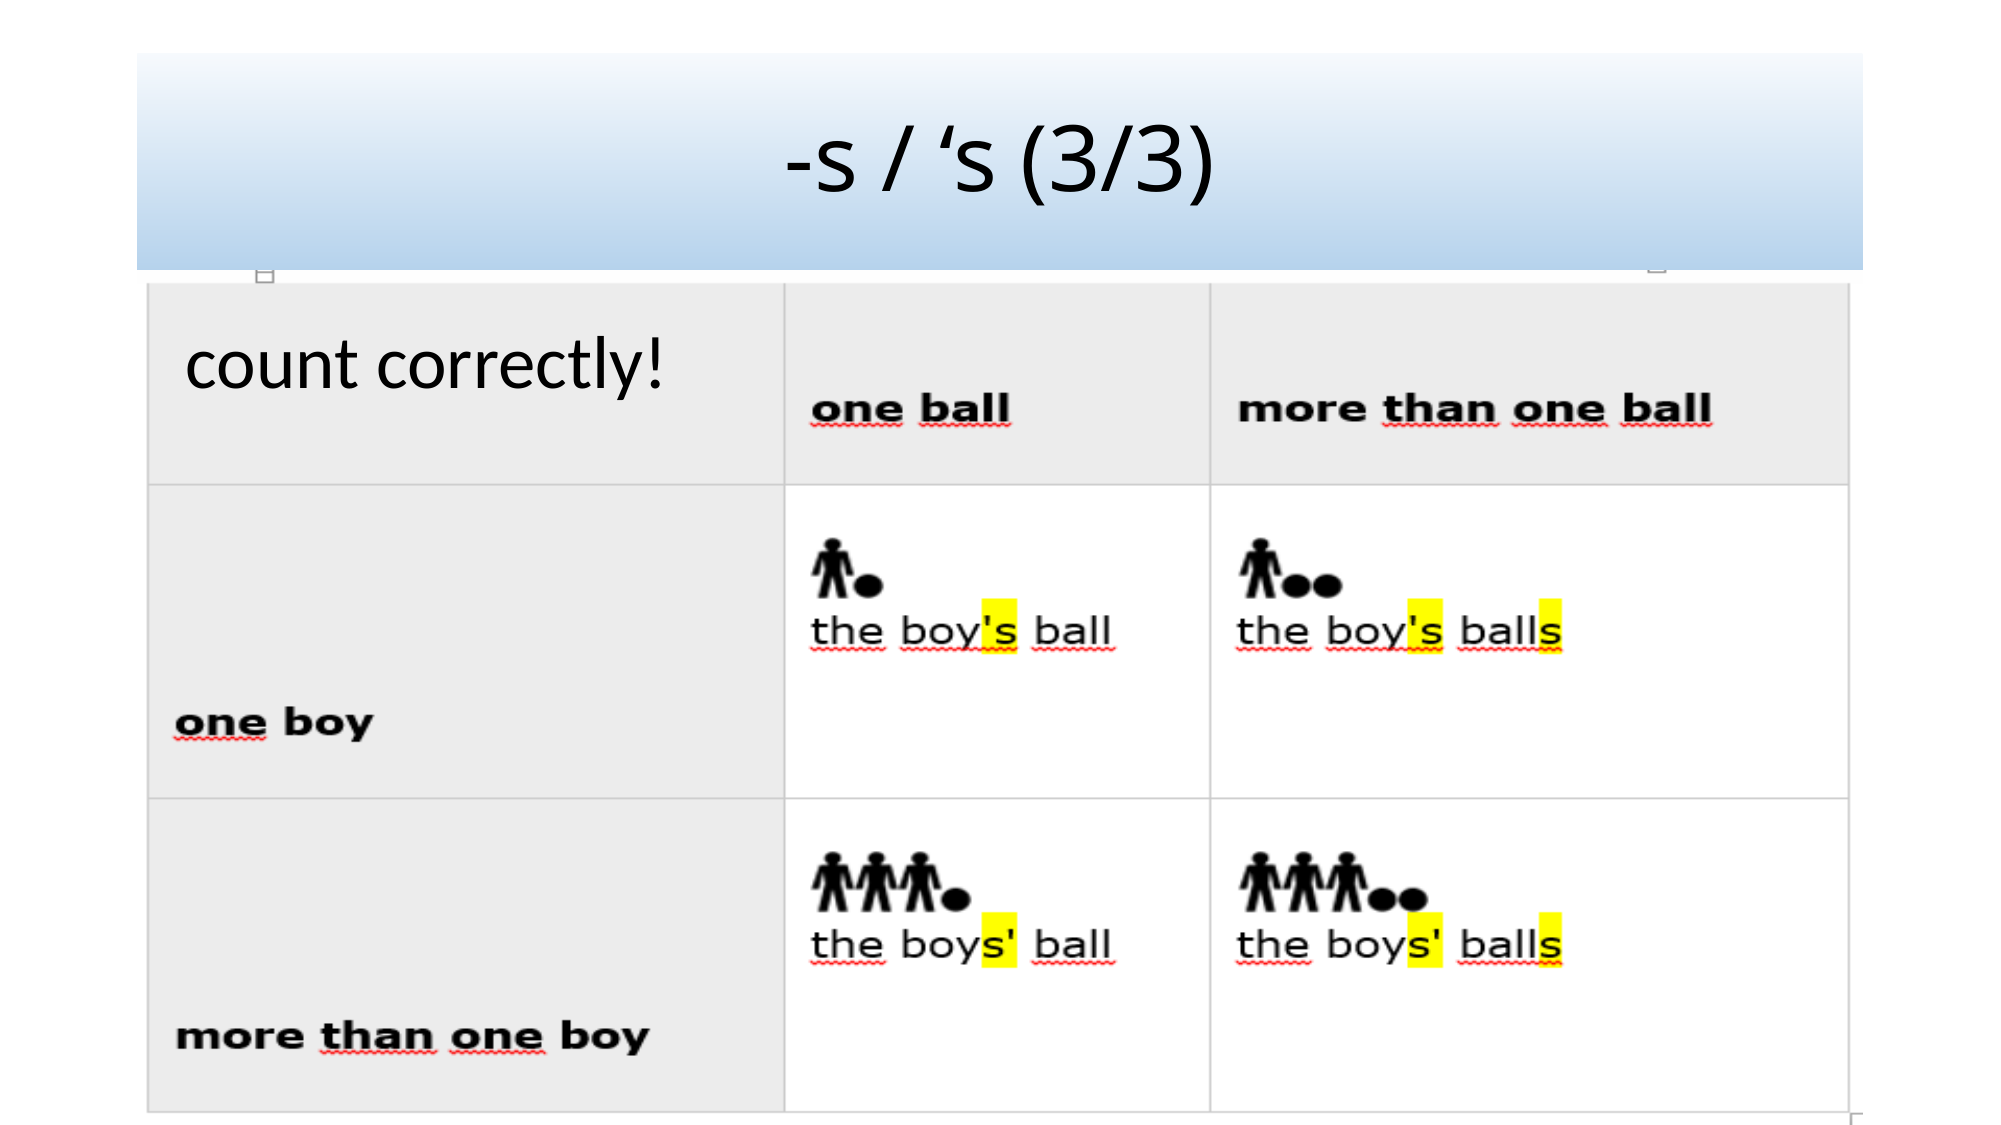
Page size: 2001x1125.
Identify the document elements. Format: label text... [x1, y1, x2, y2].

title -s / ‘s (3/3) [137, 53, 1863, 270]
picture [137, 270, 1863, 1125]
